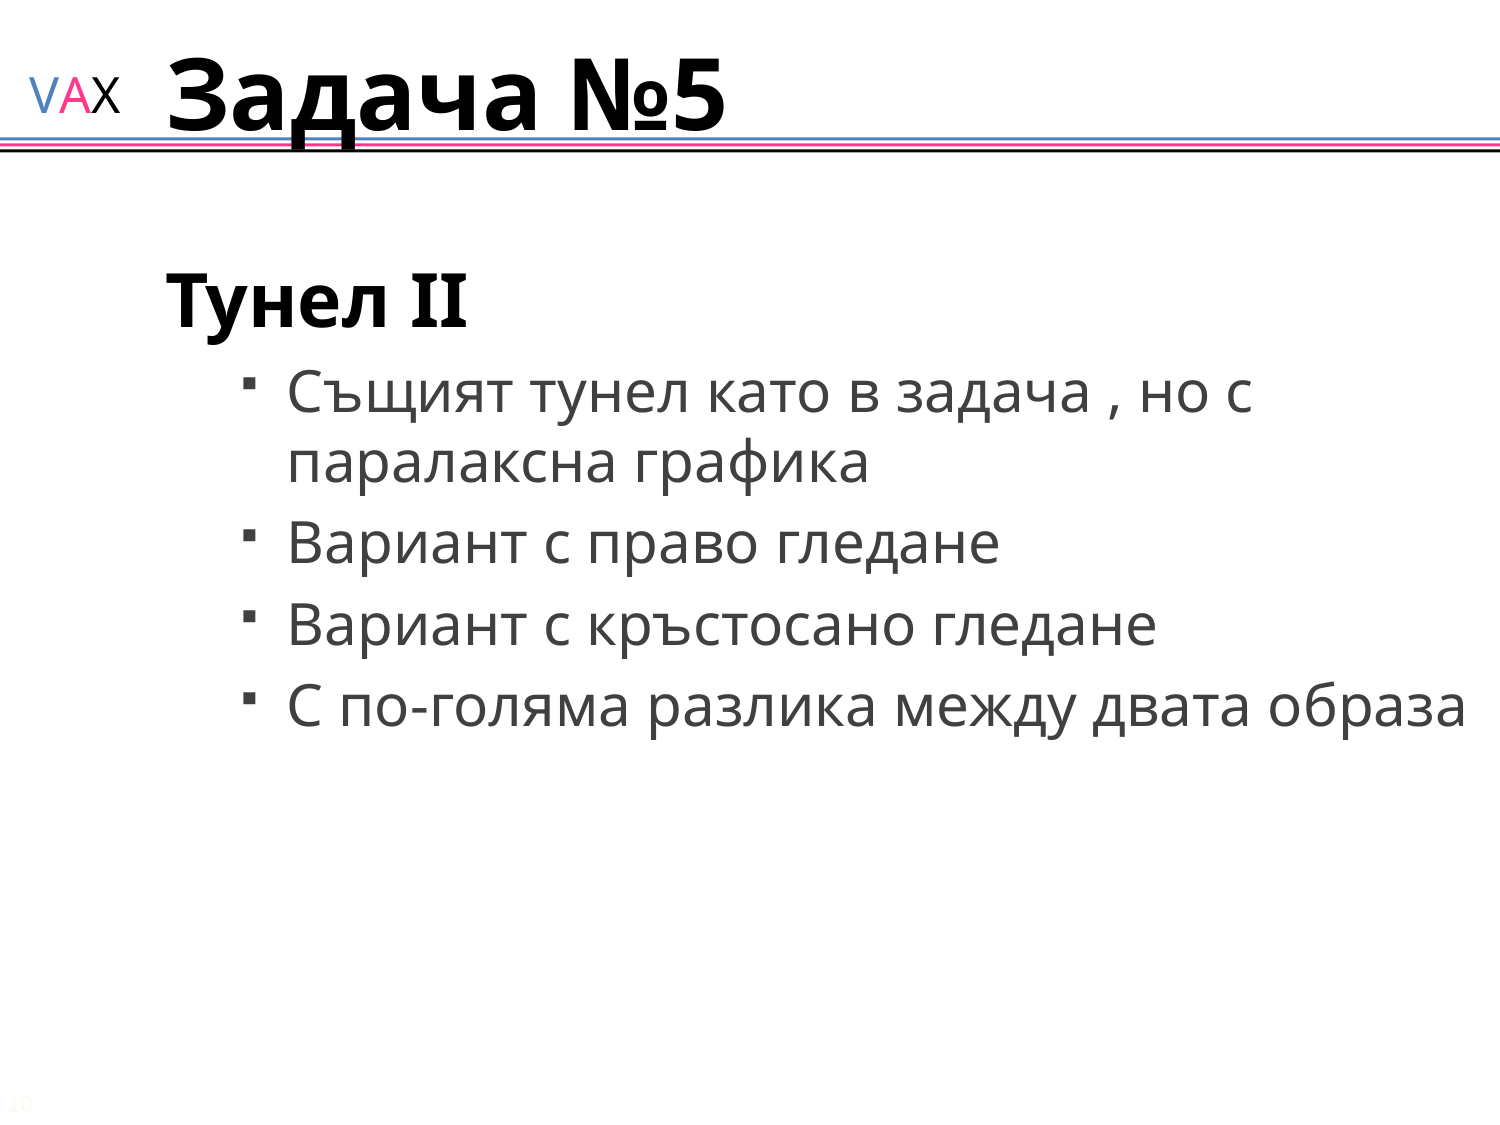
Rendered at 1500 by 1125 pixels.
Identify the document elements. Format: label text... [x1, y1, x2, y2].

title Задача №5 [0, 37, 1500, 144]
